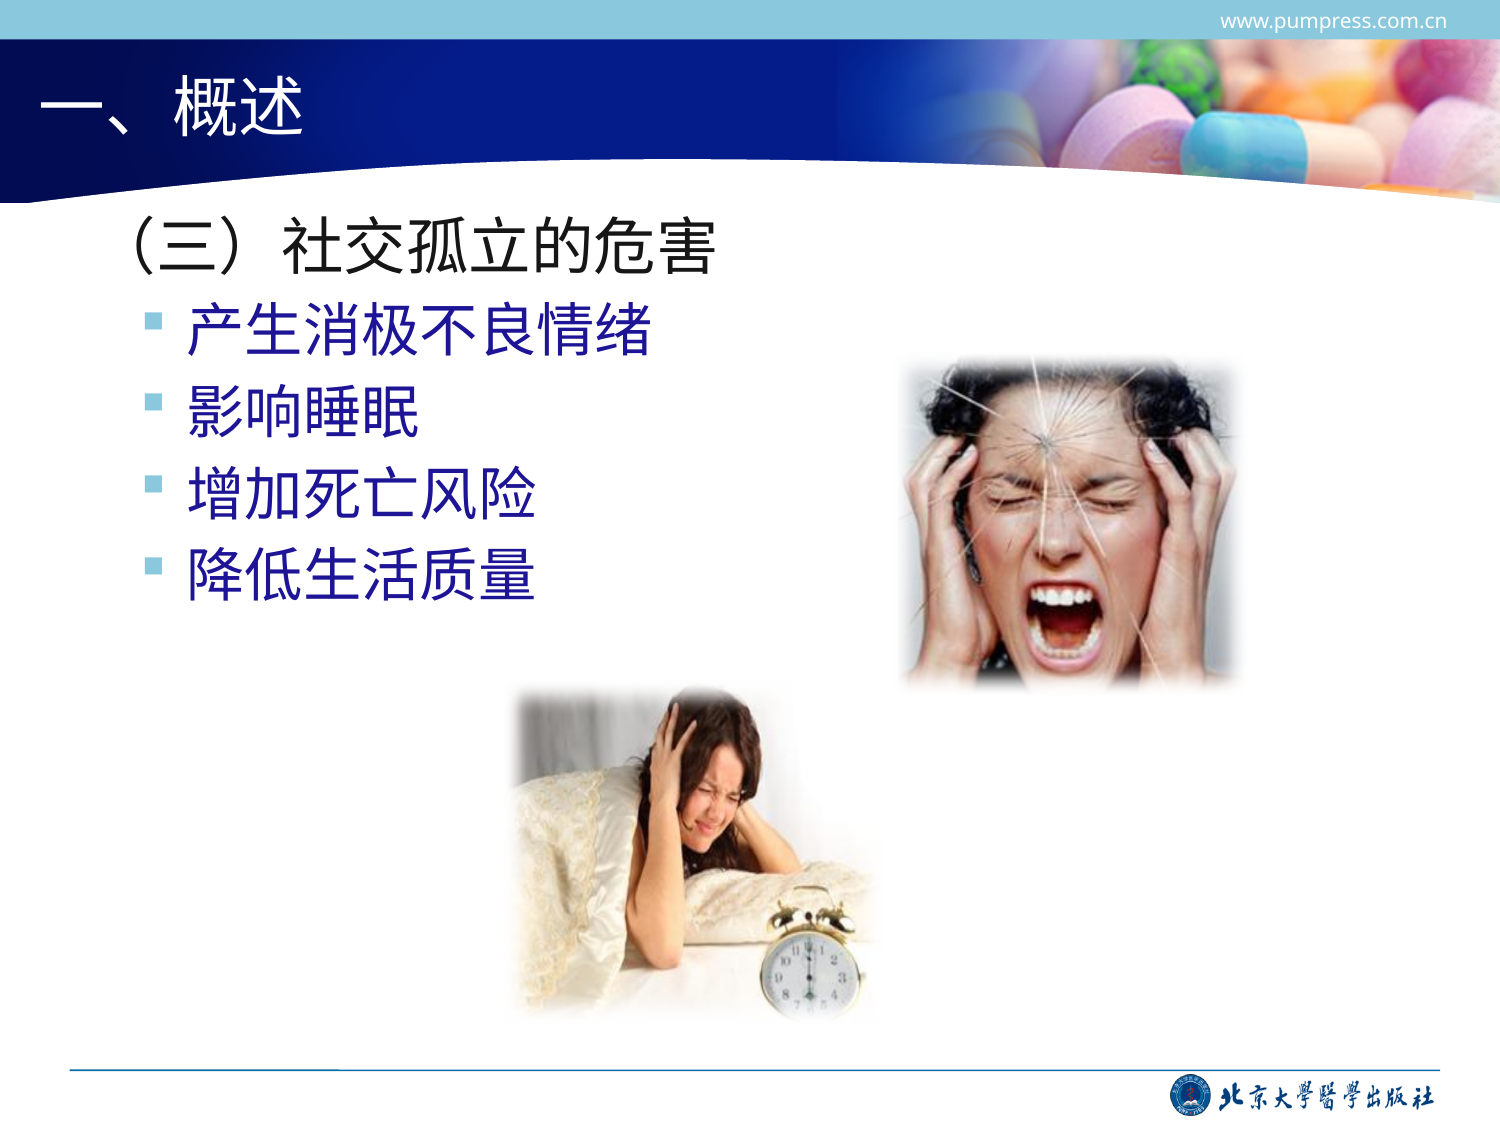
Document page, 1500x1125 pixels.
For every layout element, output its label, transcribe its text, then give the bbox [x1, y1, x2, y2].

picture [503, 679, 885, 1024]
picture [1170, 1074, 1436, 1118]
list （三）社交孤立的危害 产生消极不良情绪 影响睡眠 增加死亡风险 降低生活质量 [49, 198, 1463, 1026]
title 一、概述 [23, 58, 1349, 152]
slide_number www.pumpress.com.cn [1024, 0, 1463, 38]
picture [0, 40, 1500, 203]
picture [890, 351, 1249, 696]
